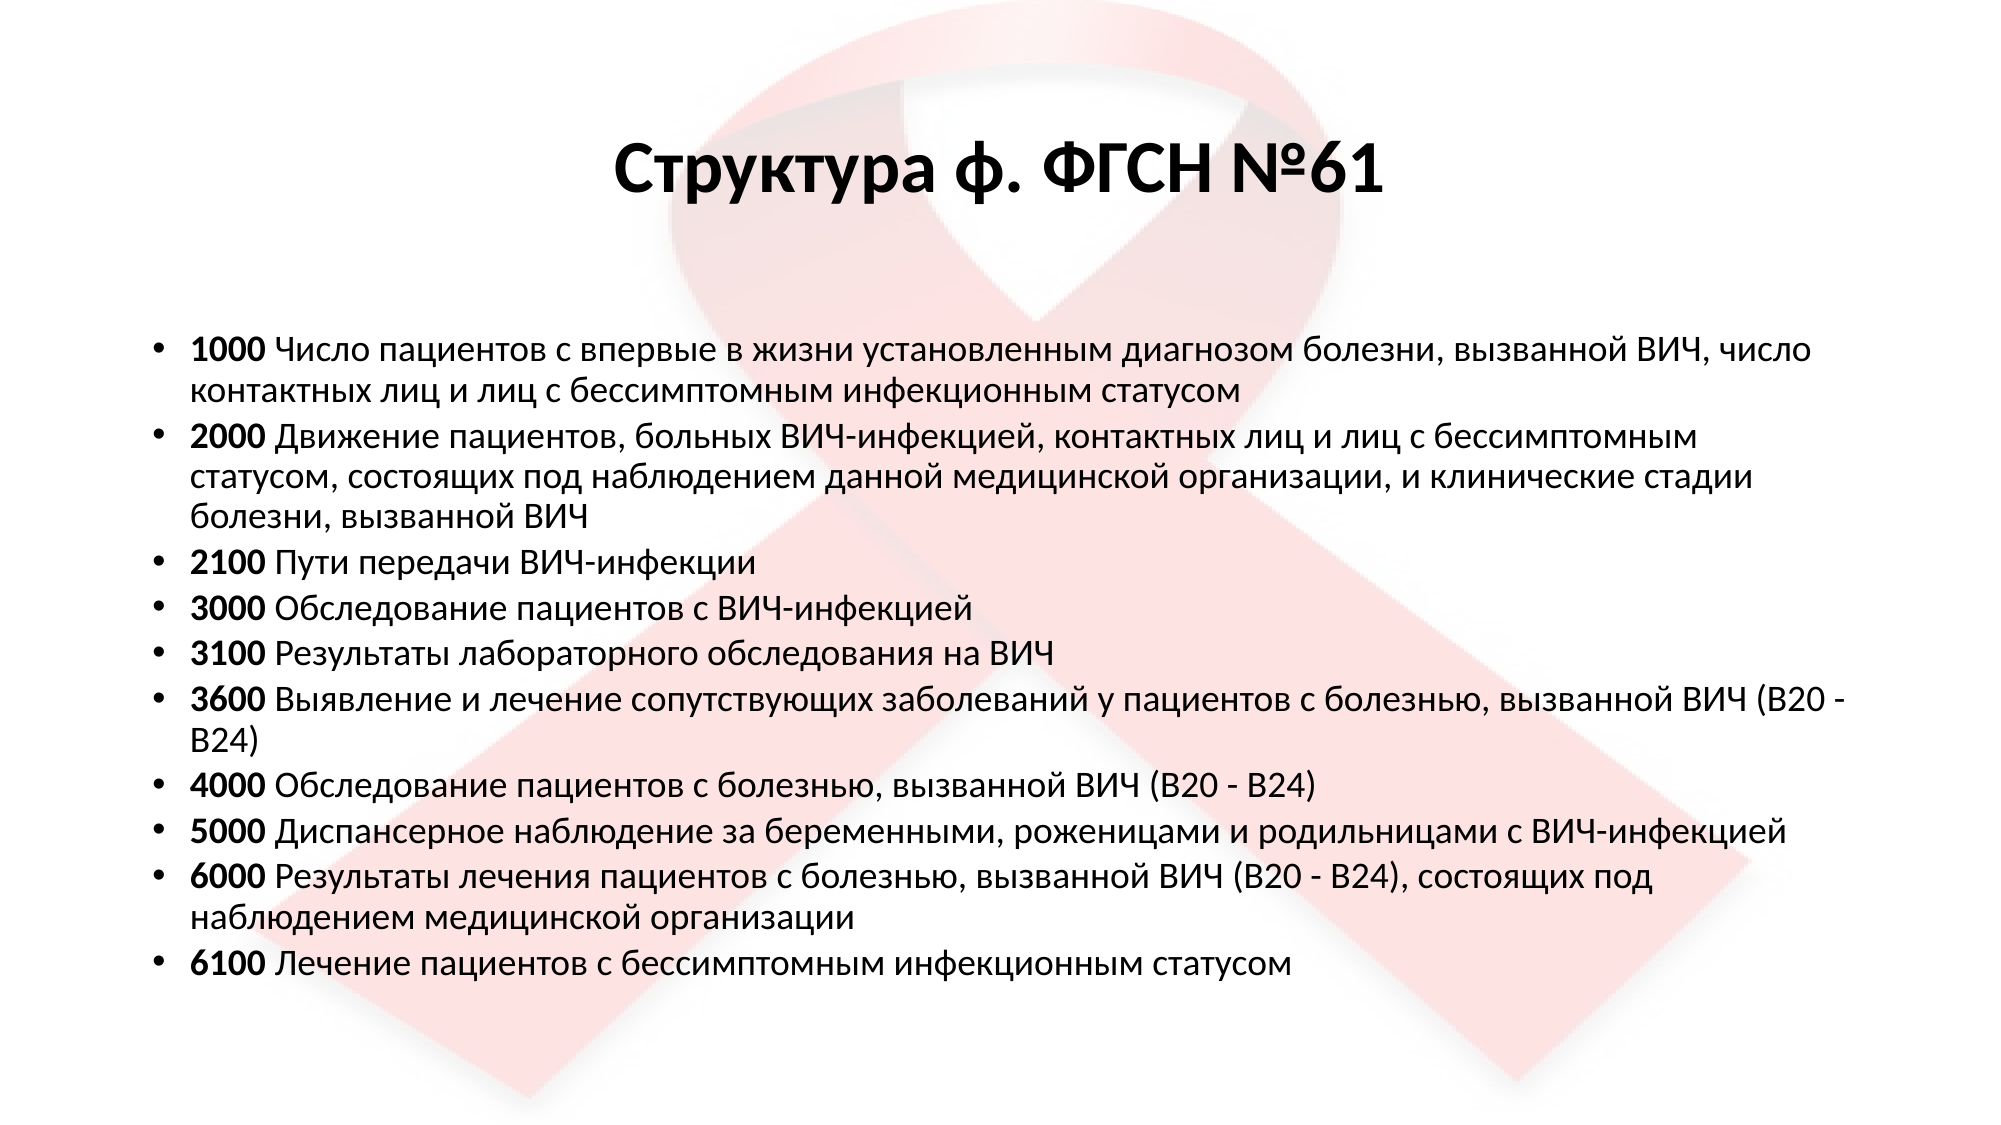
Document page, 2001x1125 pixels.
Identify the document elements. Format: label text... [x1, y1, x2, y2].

list 1000 Число пациентов с впервые в жизни установленным диагнозом болезни, вызванной ВИЧ, число контактных лиц и лиц с бессимптомным инфекционным статусом 2000 Движение пациентов, больных ВИЧ-инфекцией, контактных лиц и лиц с бессимптомным статусом, состоящих под наблюдением данной медицинской организации, и клинические стадии болезни, вызванной ВИЧ 2100 Пути передачи ВИЧ-инфекции 3000 Обследование пациентов с ВИЧ-инфекцией 3100 Результаты лабораторного обследования на ВИЧ 3600 Выявление и лечение сопутствующих заболеваний у пациентов с болезнью, вызванной ВИЧ (В20 - В24) 4000 Обследование пациентов с болезнью, вызванной ВИЧ (В20 - В24) 5000 Диспансерное наблюдение за беременными, роженицами и родильницами с ВИЧ-инфекцией 6000 Результаты лечения пациентов с болезнью, вызванной ВИЧ (В20 - В24), состоящих под наблюдением медицинской организации 6100 Лечение пациентов с бессимптомным инфекционным статусом [137, 299, 1863, 1014]
title Структура ф. ФГСН №61 [137, 59, 1863, 278]
